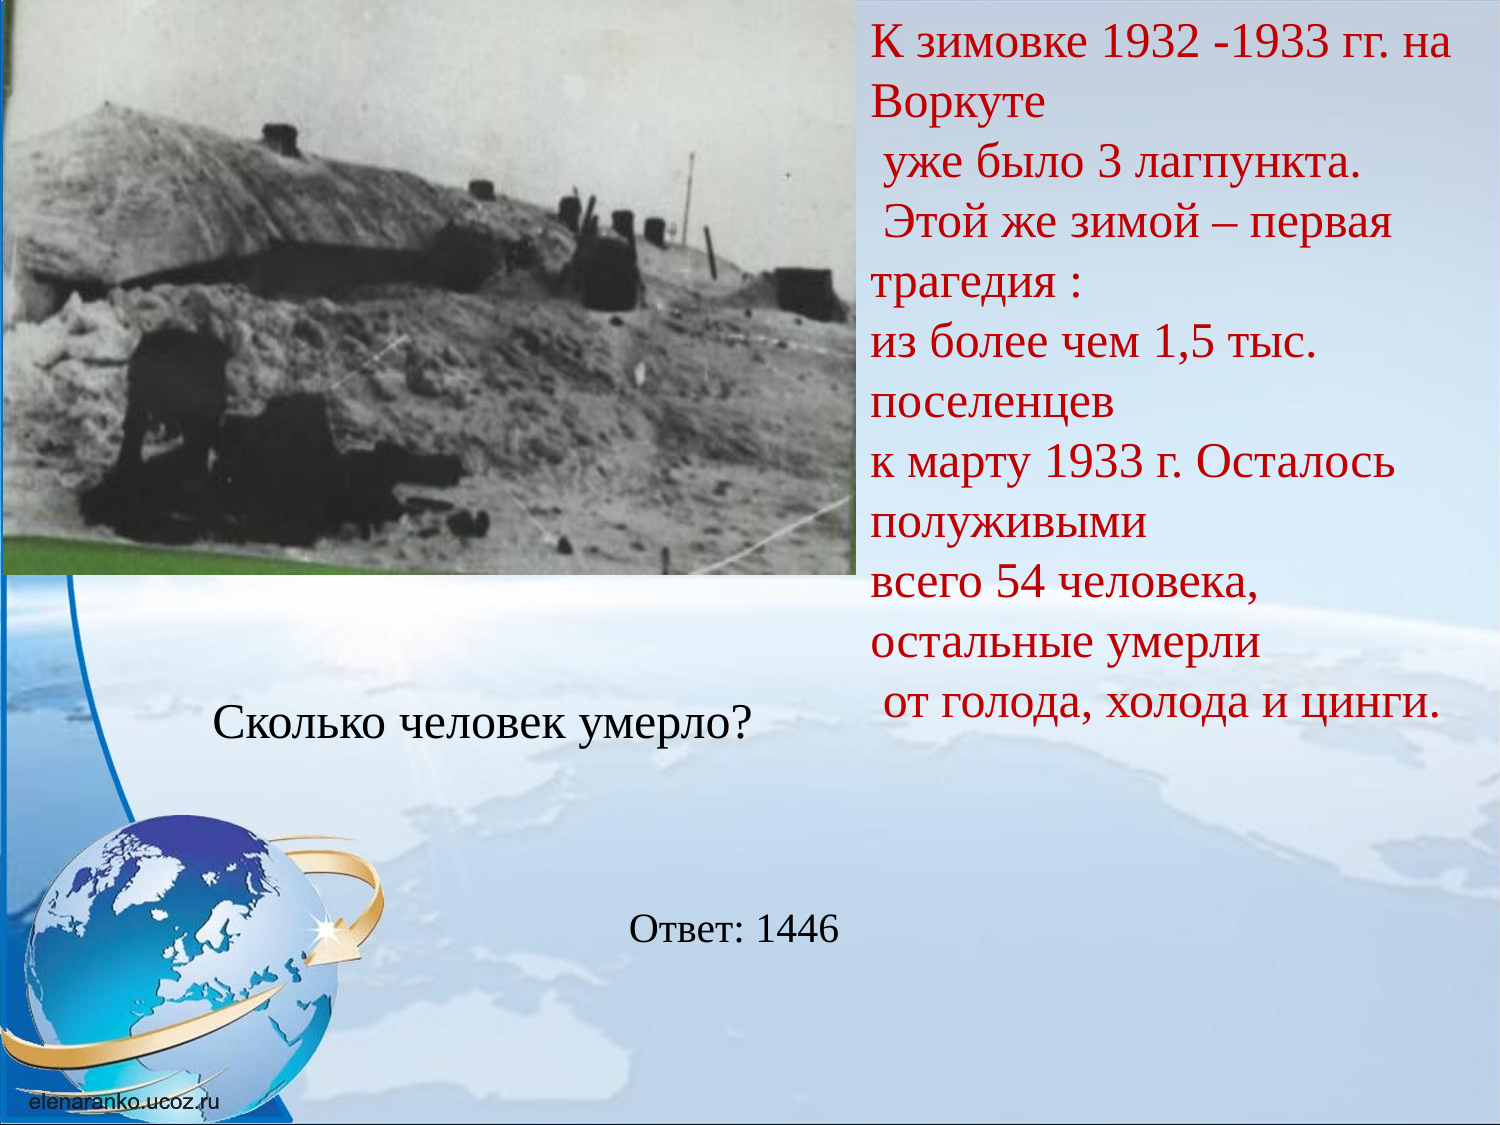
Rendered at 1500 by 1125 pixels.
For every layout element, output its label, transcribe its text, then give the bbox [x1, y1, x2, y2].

text_box Ответ: 1446 [613, 893, 855, 959]
text_box Сколько человек умерло? [197, 680, 769, 756]
text_box К зимовке 1932 -1933 гг. на Воркуте уже было 3 лагпункта. Этой же зимой – первая трагедия : из более чем 1,5 тыс. поселенцев к марту 1933 г. Осталось полуживыми всего 54 человека, остальные умерли от голода, холода и цинги. [855, 0, 1500, 735]
picture [0, 0, 1500, 1125]
